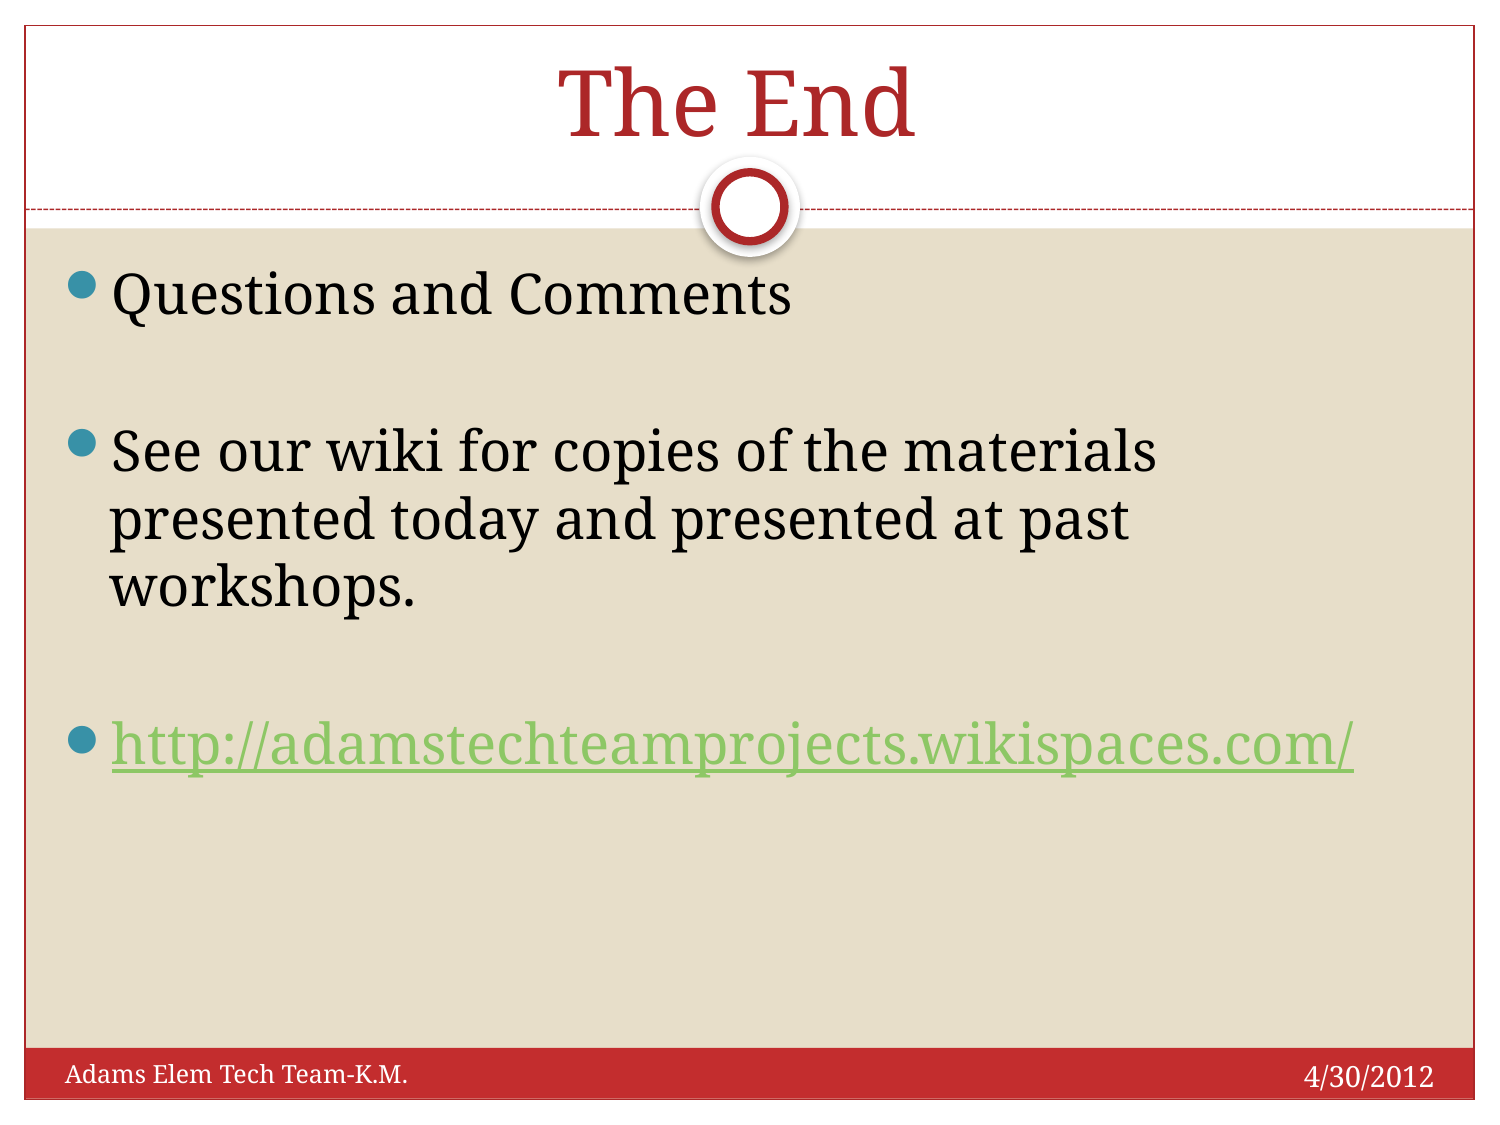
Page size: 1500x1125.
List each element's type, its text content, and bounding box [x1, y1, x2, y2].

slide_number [950, 1050, 1450, 1111]
list Questions and Comments See our wiki for copies of the materials presented today and presented at past workshops. http://adamstechteamprojects.wikispaces.com/ [49, 250, 1445, 1001]
footer Adams Elem Tech Team-K.M. [50, 1051, 638, 1112]
title The End [49, 37, 1450, 162]
